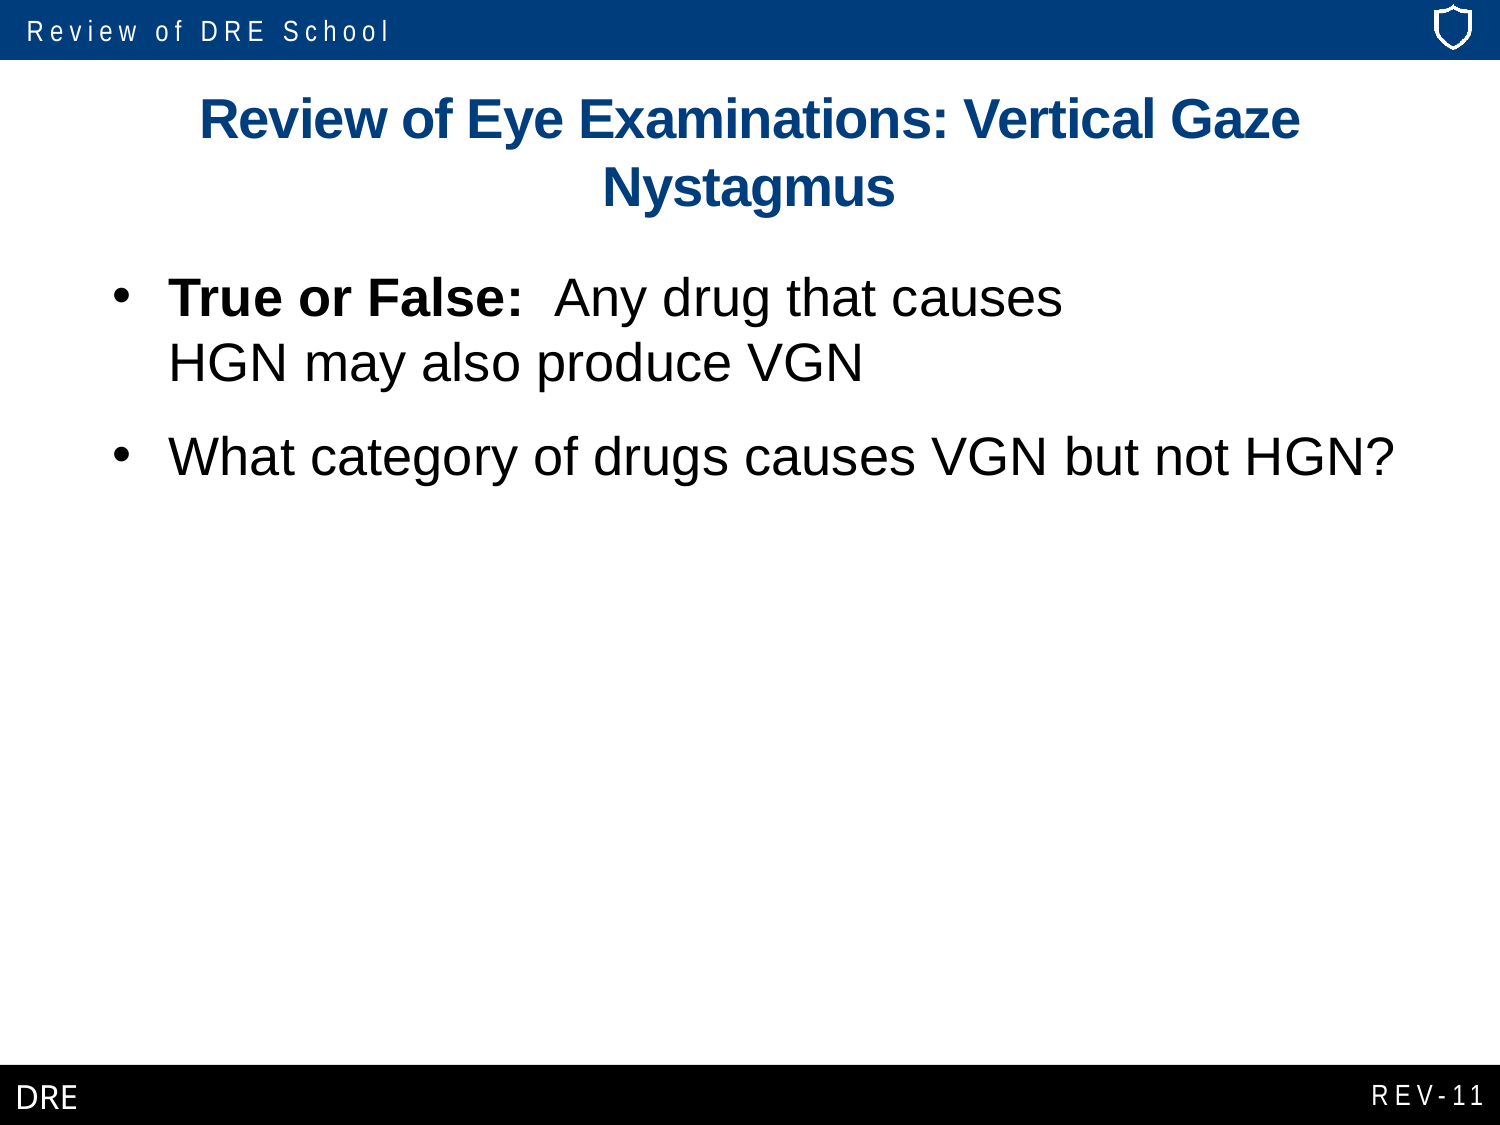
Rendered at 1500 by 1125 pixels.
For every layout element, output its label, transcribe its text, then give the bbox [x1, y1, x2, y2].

title Review of Eye Examinations: Vertical Gaze Nystagmus [75, 75, 1425, 225]
picture [1434, 4, 1472, 50]
list True or False: Any drug that causes HGN may also produce VGN What category of drugs causes VGN but not HGN? [75, 254, 1425, 1005]
slide_number REV-11 [1218, 1063, 1499, 1124]
